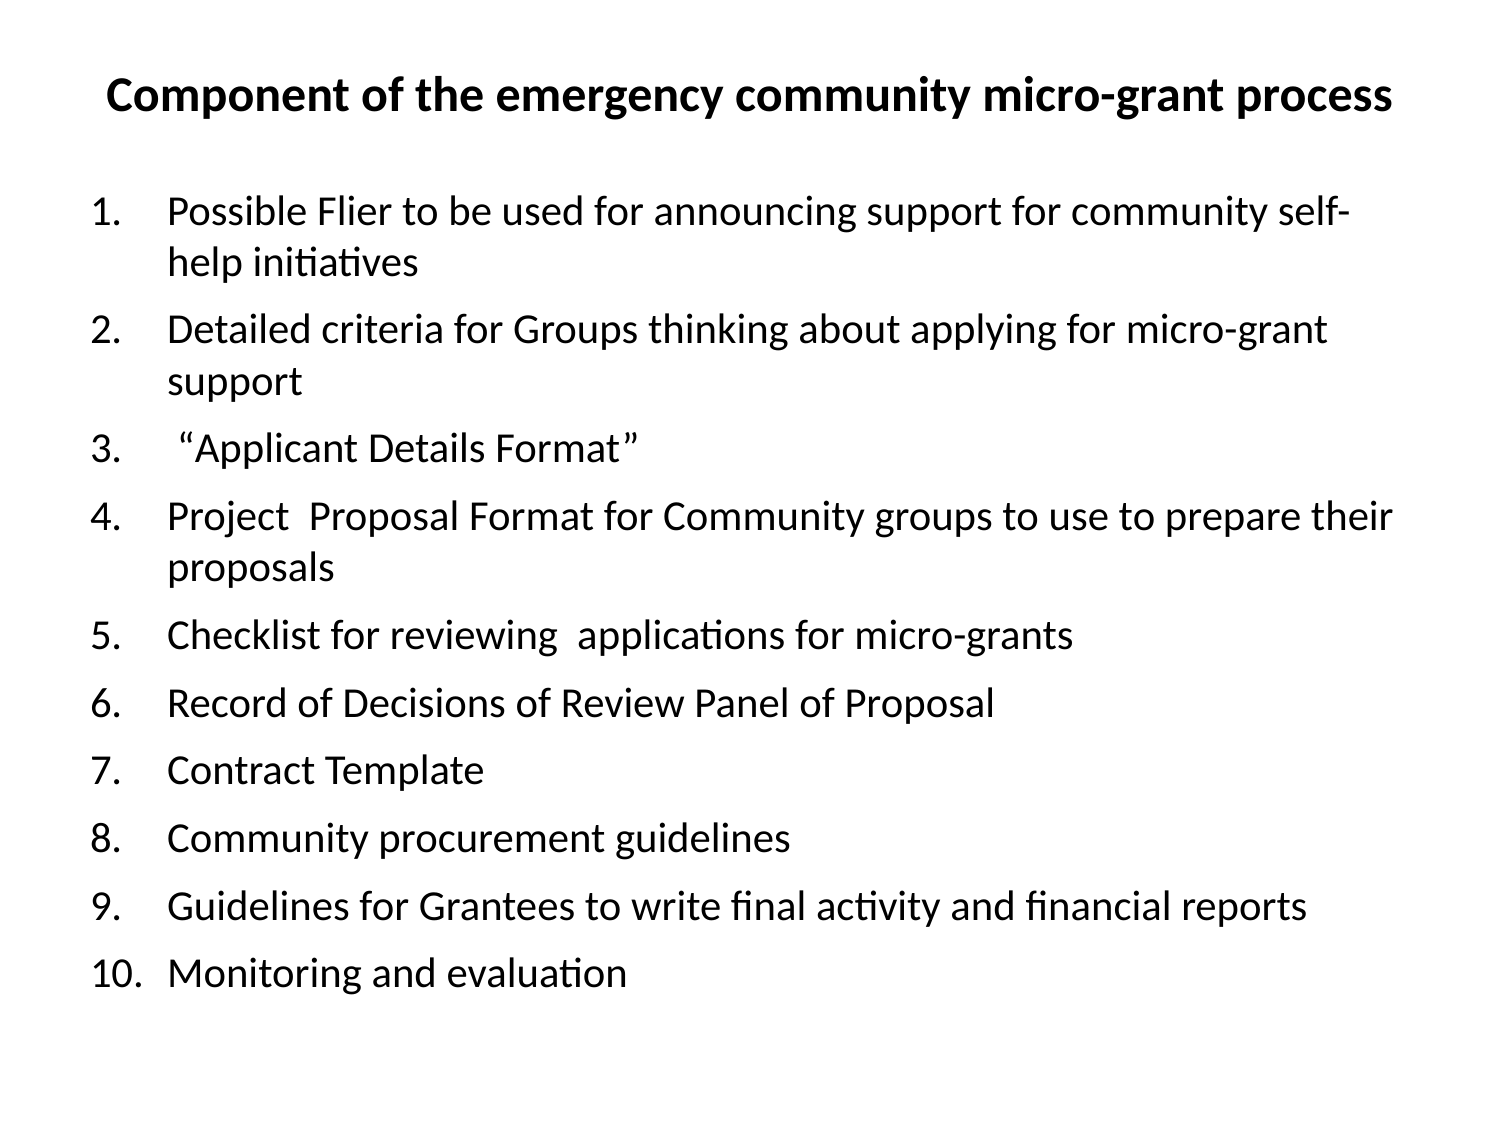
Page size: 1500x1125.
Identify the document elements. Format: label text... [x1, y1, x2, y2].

title Component of the emergency community micro-grant process [75, 45, 1425, 138]
list Possible Flier to be used for announcing support for community self-help initiatives Detailed criteria for Groups thinking about applying for micro-grant support “Applicant Details Format” Project Proposal Format for Community groups to use to prepare their proposals Checklist for reviewing applications for micro-grants Record of Decisions of Review Panel of Proposal Contract Template Community procurement guidelines Guidelines for Grantees to write final activity and financial reports Monitoring and evaluation [75, 174, 1425, 1005]
